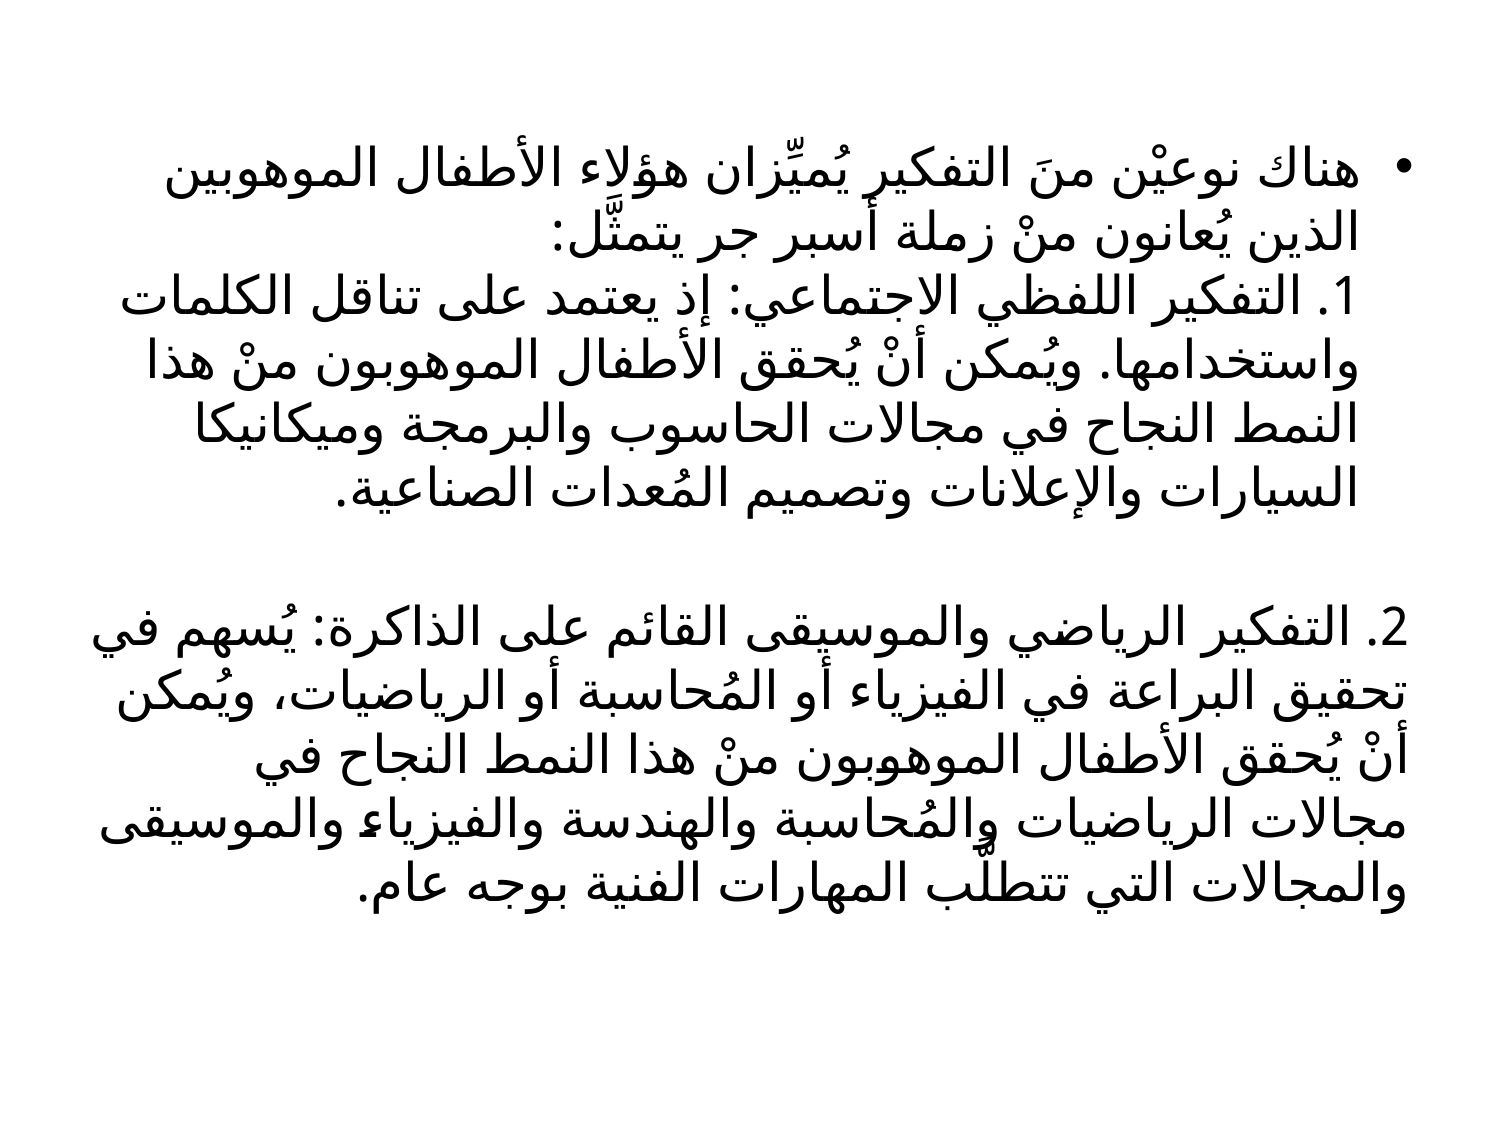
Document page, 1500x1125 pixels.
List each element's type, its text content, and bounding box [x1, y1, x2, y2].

list هناك نوعيْن منَ التفكير يُميِّزان هؤلاء الأطفال الموهوبين الذين يُعانون منْ زملة أسبر جر يتمثَّل: 1. التفكير اللفظي الاجتماعي: إذ يعتمد على تناقل الكلمات واستخدامها. ويُمكن أنْ يُحقق الأطفال الموهوبون منْ هذا النمط النجاح في مجالات الحاسوب والبرمجة وميكانيكا السيارات والإعلانات وتصميم المُعدات الصناعية. 2. التفكير الرياضي والموسيقى القائم على الذاكرة: يُسهم في تحقيق البراعة في الفيزياء أو المُحاسبة أو الرياضيات، ويُمكن أنْ يُحقق الأطفال الموهوبون منْ هذا النمط النجاح في مجالات الرياضيات والمُحاسبة والهندسة والفيزياء والموسيقى والمجالات التي تتطلَّب المهارات الفنية بوجه عام. [75, 125, 1425, 1005]
